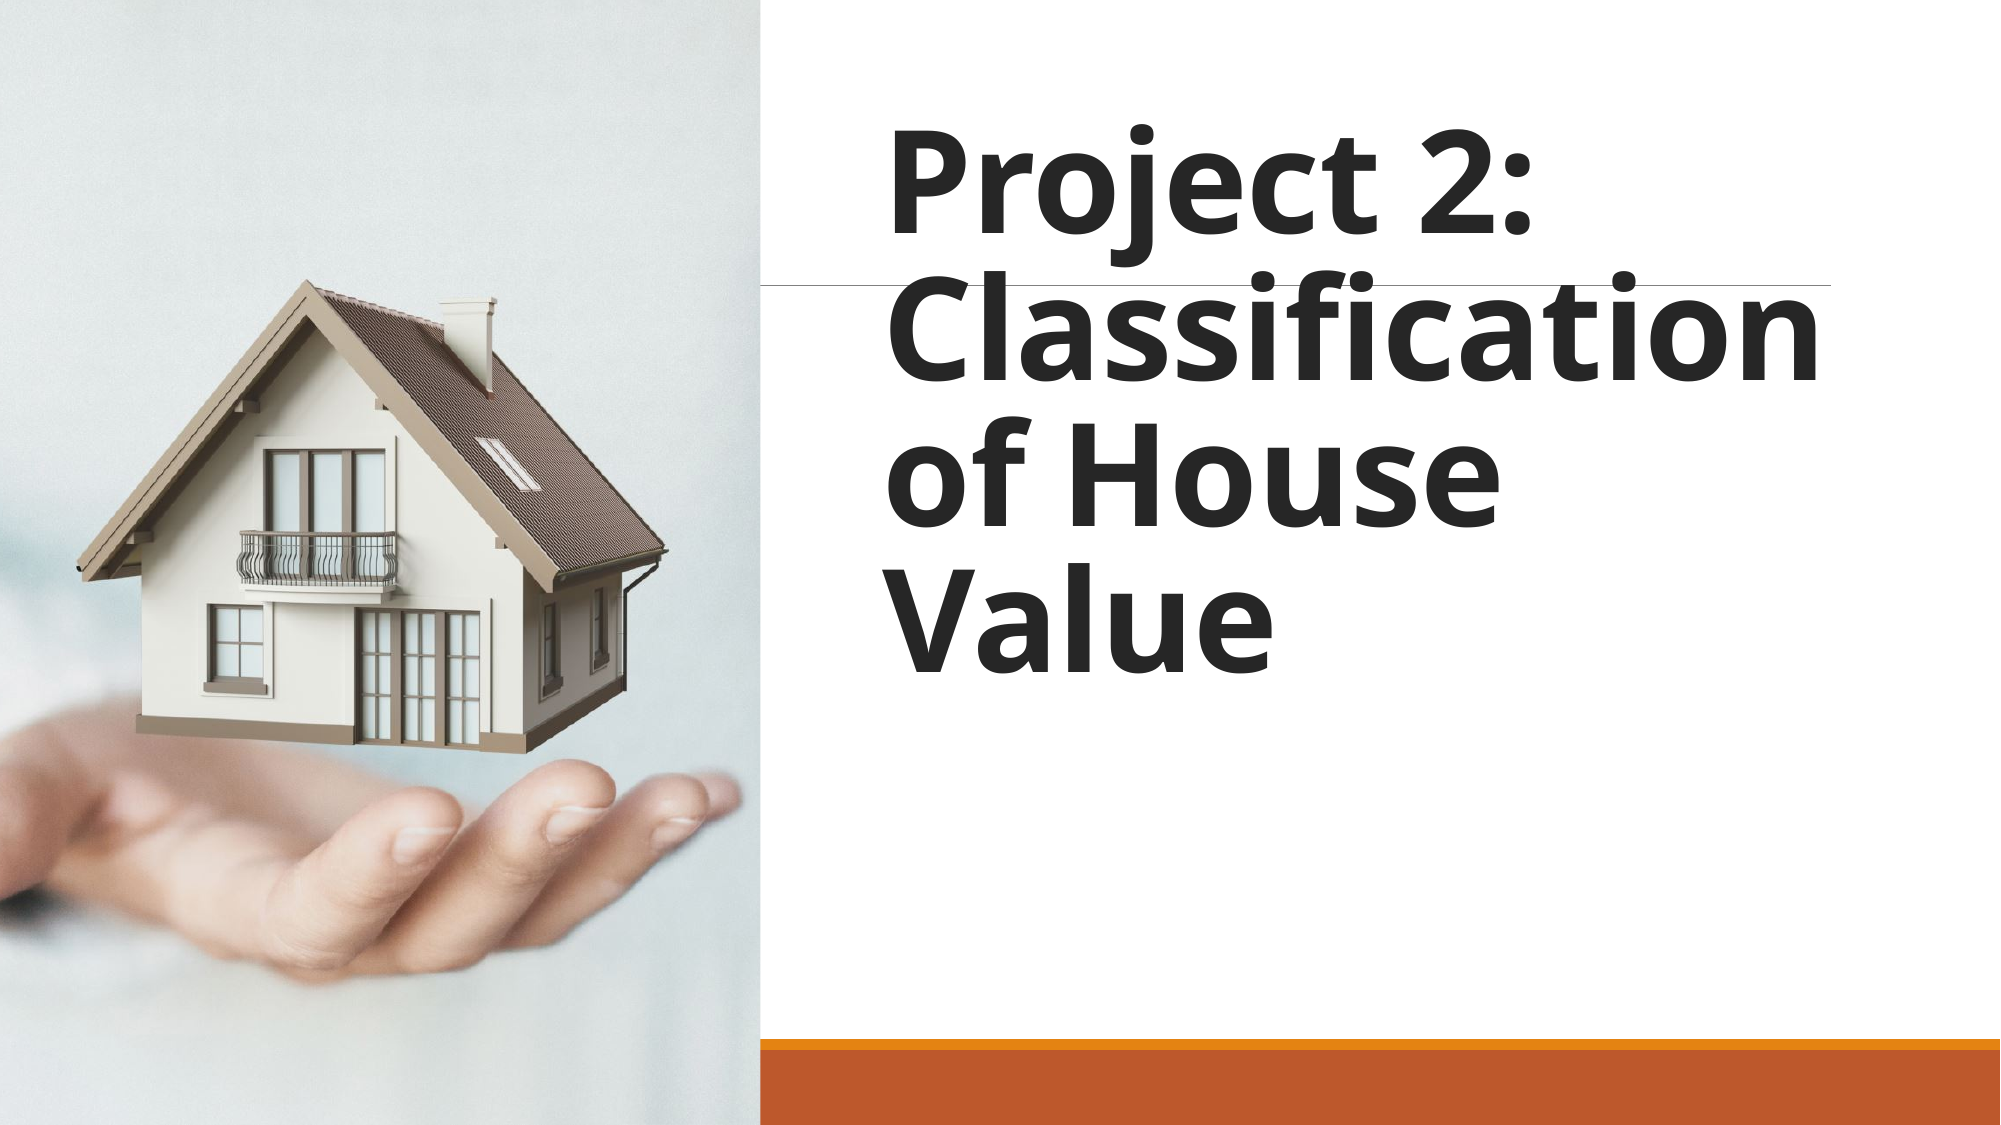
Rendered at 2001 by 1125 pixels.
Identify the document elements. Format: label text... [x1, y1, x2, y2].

picture [0, 0, 761, 1125]
title Project 2: Classification of House Value [867, 104, 1894, 710]
